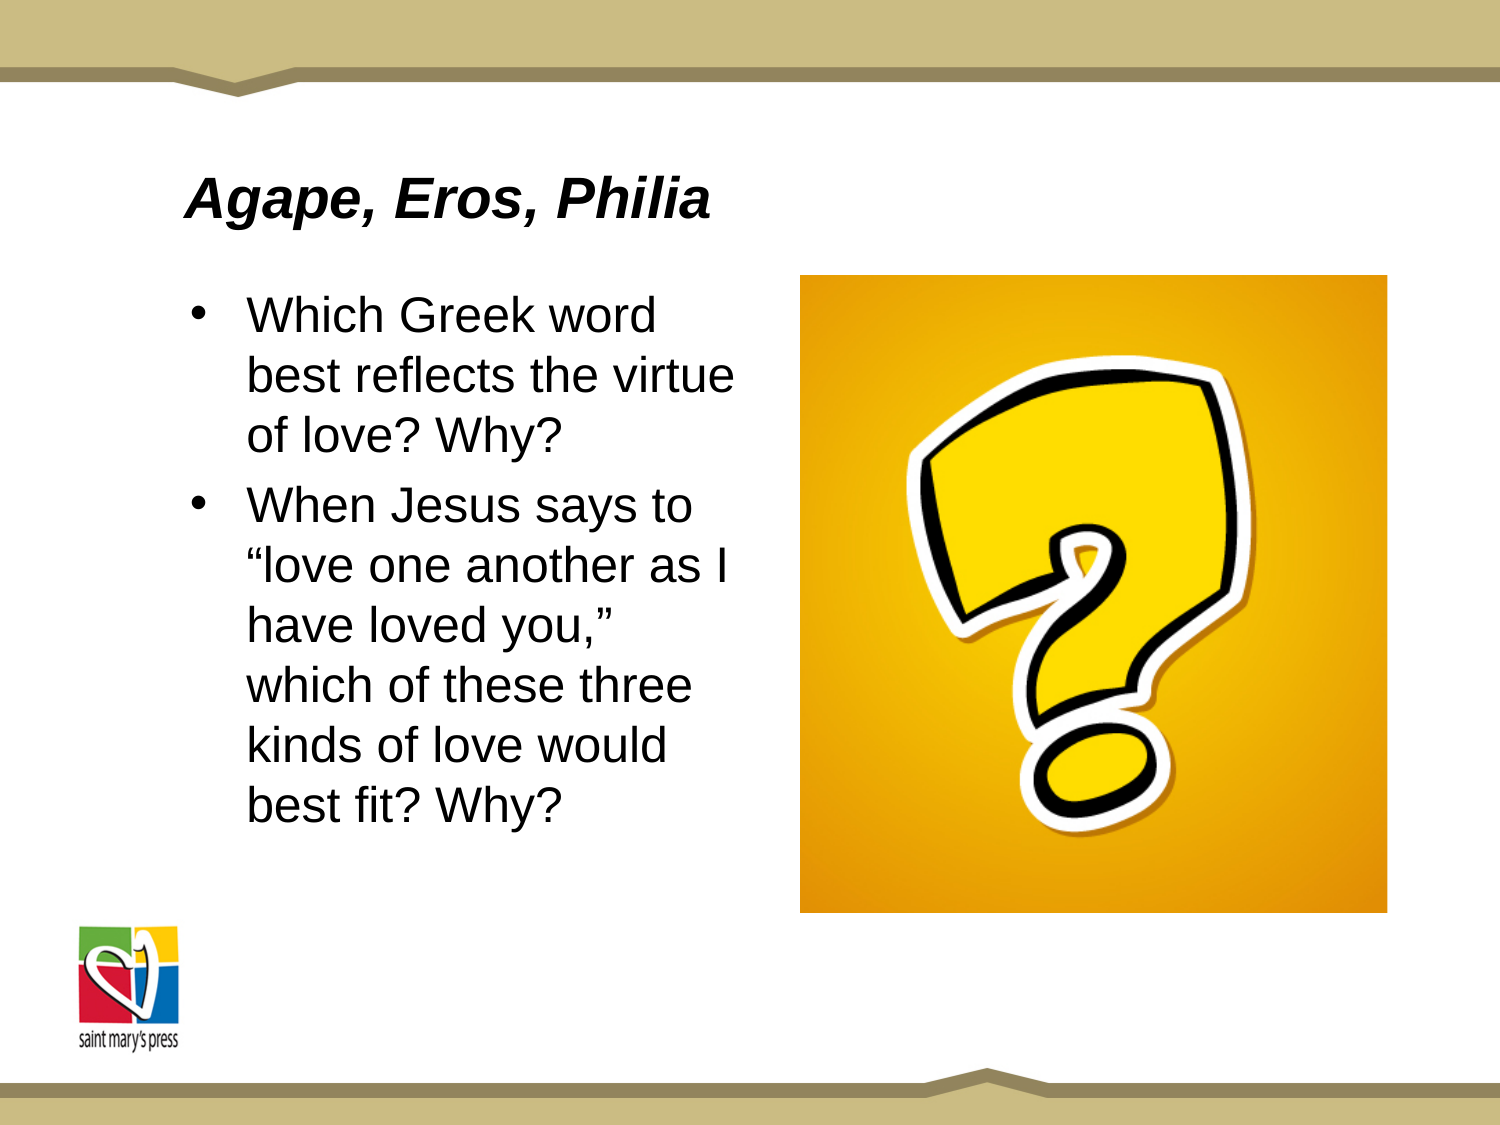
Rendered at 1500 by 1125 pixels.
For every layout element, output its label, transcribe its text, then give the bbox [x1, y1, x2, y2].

picture [0, 0, 1500, 1125]
text_box Which Greek word best reflects the virtue of love? Why? When Jesus says to “love one another as I have loved you,” which of these three kinds of love would best fit? Why? [174, 275, 763, 993]
title Agape, Eros, Philia [169, 151, 1500, 240]
